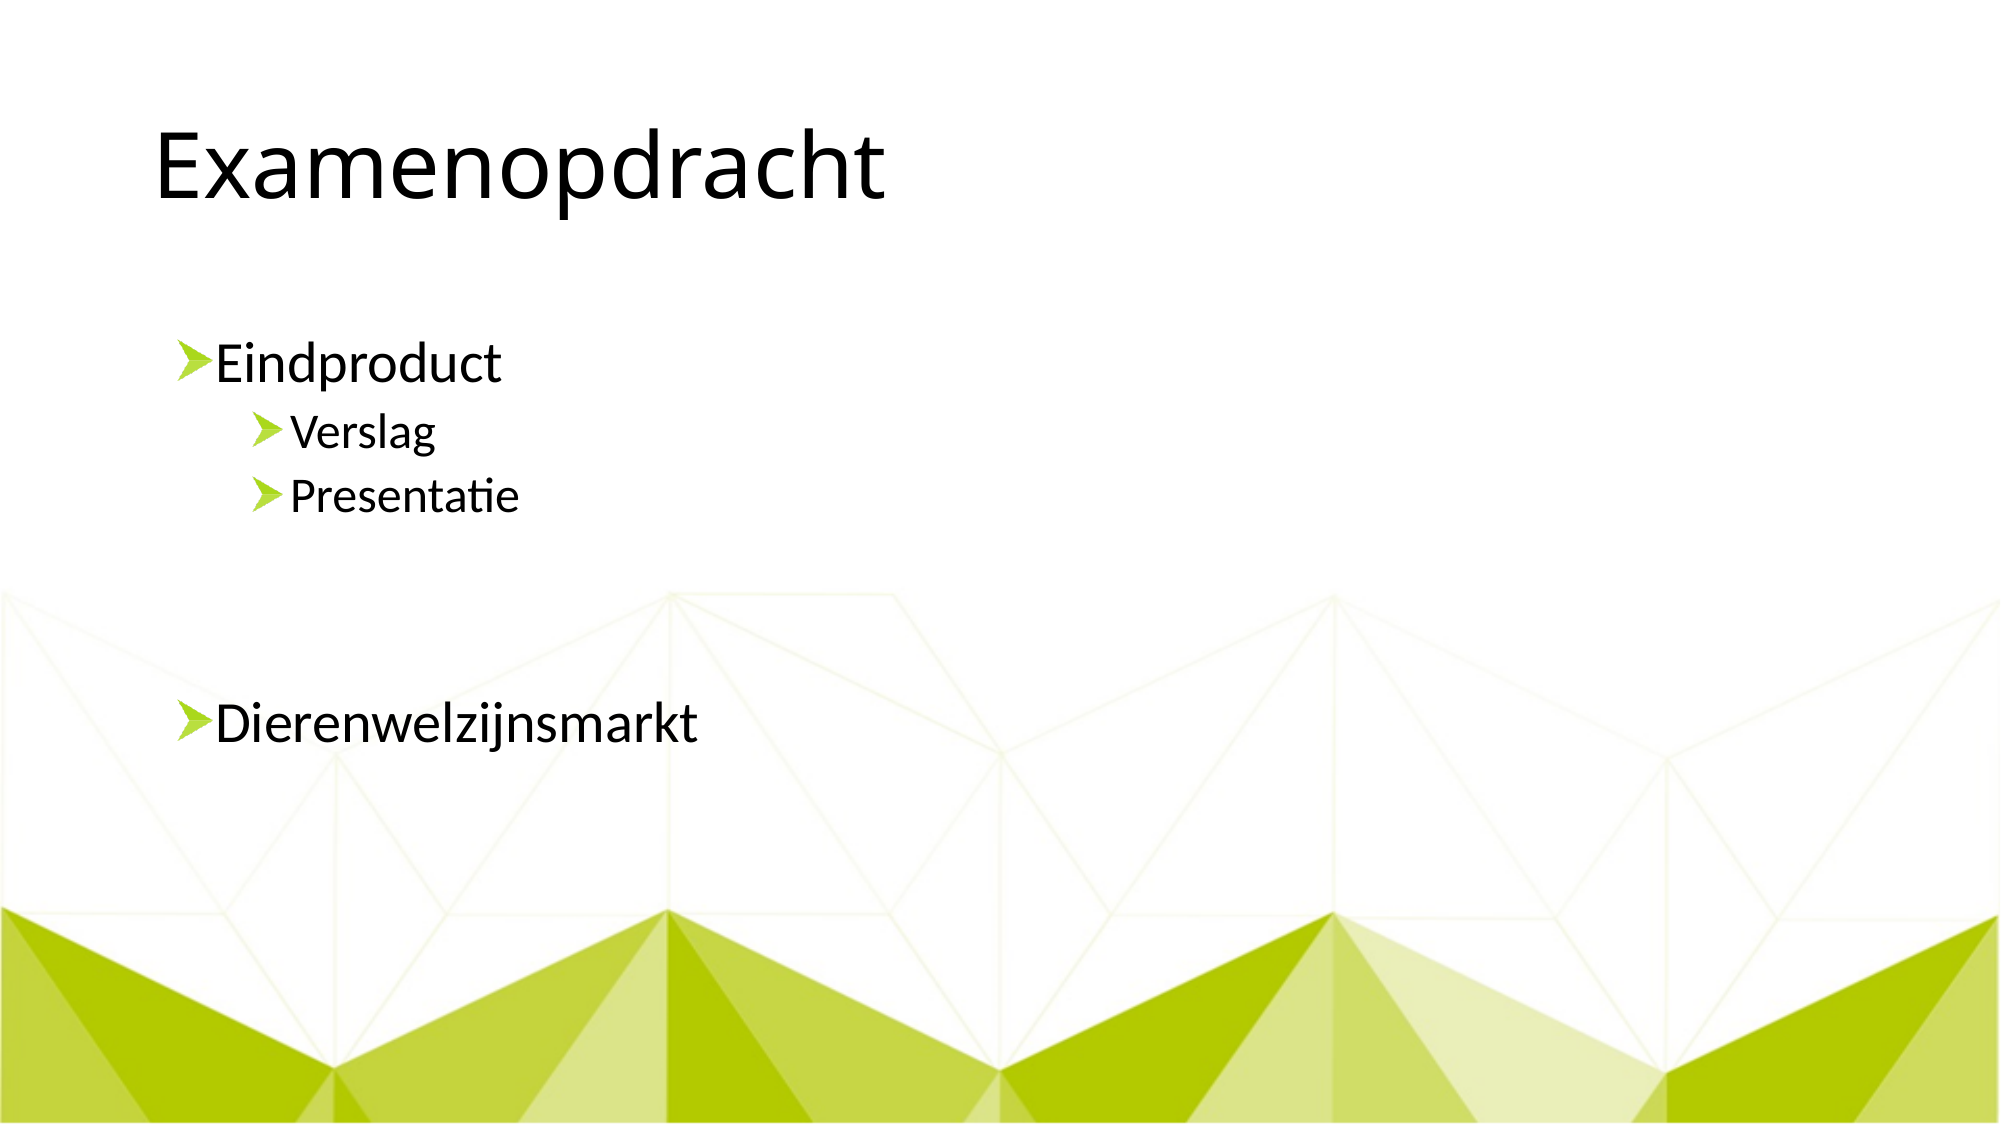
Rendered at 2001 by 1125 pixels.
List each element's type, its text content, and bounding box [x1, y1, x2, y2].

title Examenopdracht [137, 59, 1863, 278]
text_box Eindproduct Verslag Presentatie Dierenwelzijnsmarkt [162, 324, 1888, 1039]
picture [0, 0, 2001, 1125]
